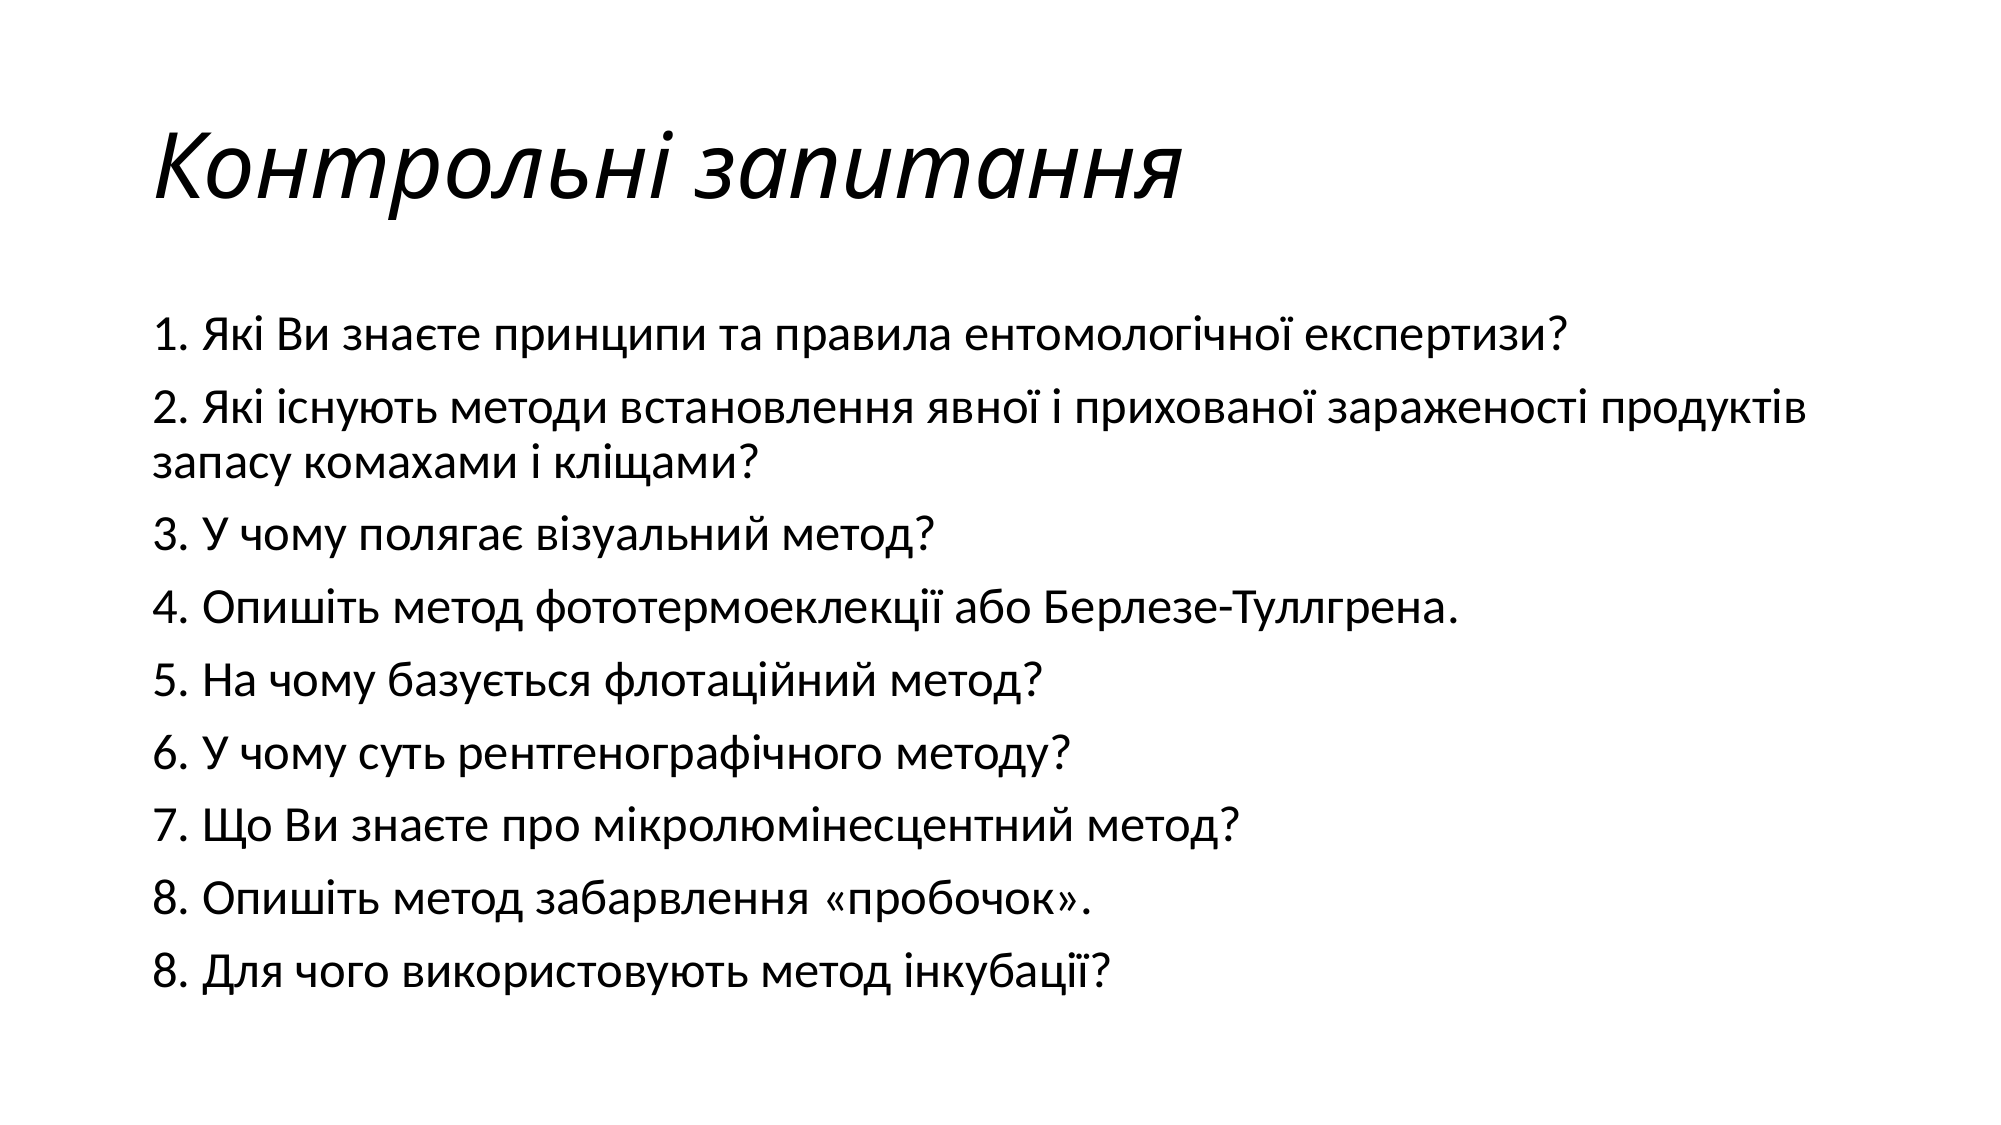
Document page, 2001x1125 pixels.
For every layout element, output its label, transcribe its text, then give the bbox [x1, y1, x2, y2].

list 1. Які Ви знаєте принципи та правила ентомологічної експертизи? 2. Які існують методи встановлення явної і прихованої зараженості продуктів запасу комахами і кліщами? 3. У чому полягає візуальний метод? 4. Опишіть метод фототермоеклекції або Берлезе-Туллгрена. 5. На чому базується флотаційний метод? 6. У чому суть рентгенографічного методу? 7. Що Ви знаєте про мікролюмінесцентний метод? 8. Опишіть метод забарвлення «пробочок». 8. Для чого використовують метод інкубації? [137, 299, 1863, 1014]
title Контрольні запитання [137, 59, 1863, 278]
